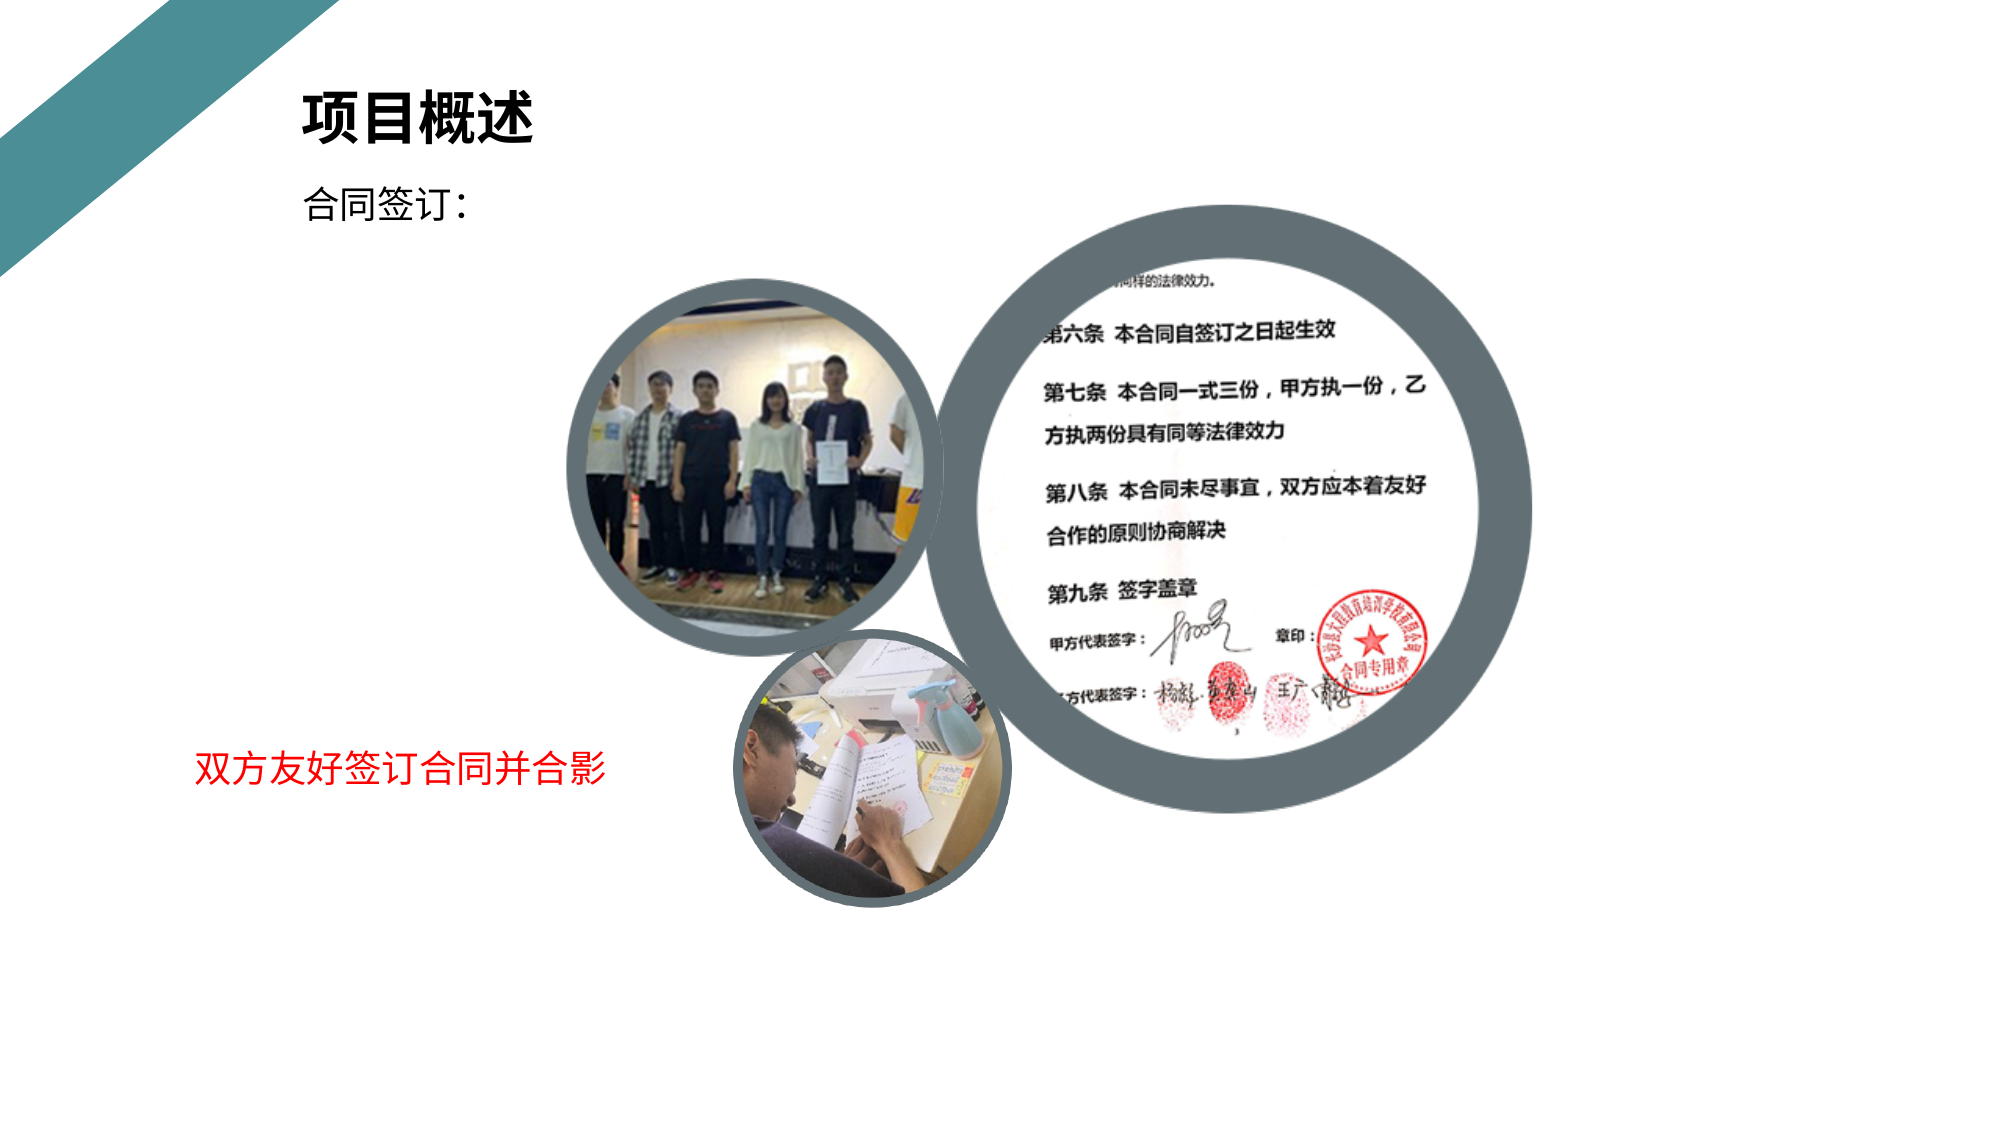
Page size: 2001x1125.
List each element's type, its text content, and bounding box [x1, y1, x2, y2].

text_box 合同签订： [287, 173, 443, 233]
text_box 项目概述 [287, 73, 550, 159]
picture [443, 173, 1553, 913]
text_box 双方友好签订合同并合影 [179, 737, 657, 798]
